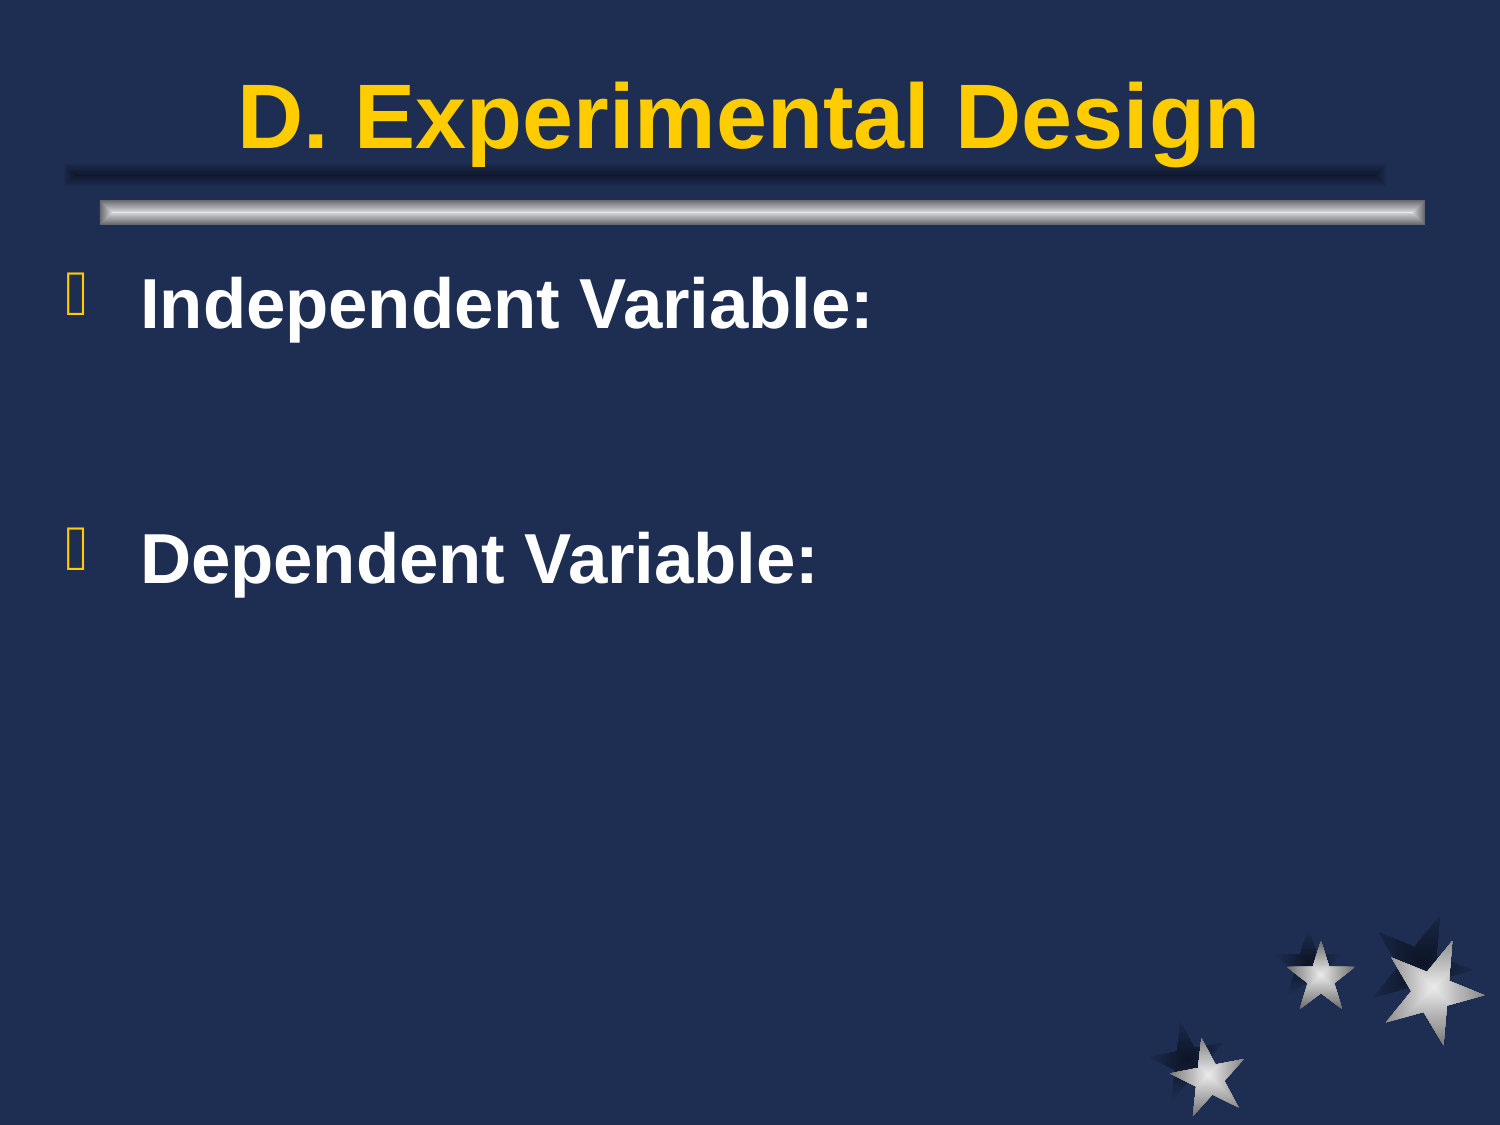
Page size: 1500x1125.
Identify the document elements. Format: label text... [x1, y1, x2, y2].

title D. Experimental Design [112, 37, 1388, 176]
list Independent Variable: Dependent Variable: [49, 249, 1476, 1076]
